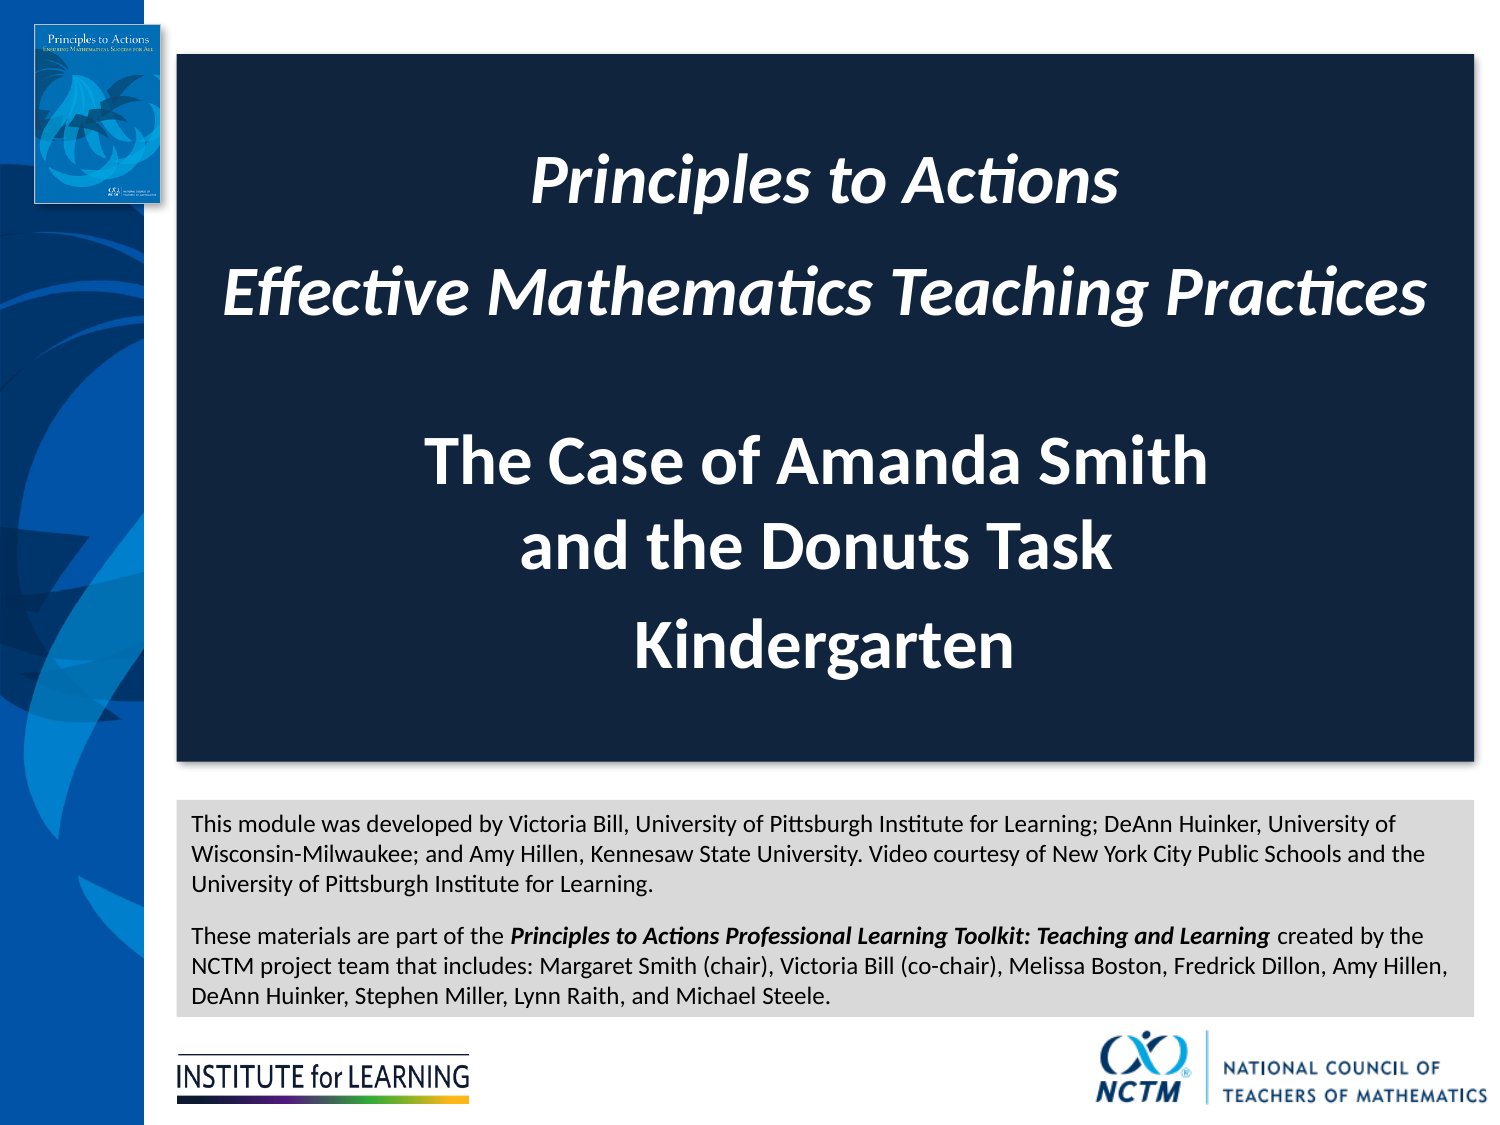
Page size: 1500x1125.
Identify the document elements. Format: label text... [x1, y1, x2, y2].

picture [0, 0, 144, 1125]
picture [177, 1054, 469, 1104]
text_box Principles to Actions Effective Mathematics Teaching Practices The Case of Amanda Smith and the Donuts Task Kindergarten [176, 54, 1475, 762]
text_box This module was developed by Victoria Bill, University of Pittsburgh Institute for Learning; DeAnn Huinker, University of Wisconsin-Milwaukee; and Amy Hillen, Kennesaw State University. Video courtesy of New York City Public Schools and the University of Pittsburgh Institute for Learning. These materials are part of the Principles to Actions Professional Learning Toolkit: Teaching and Learning created by the NCTM project team that includes: Margaret Smith (chair), Victoria Bill (co-chair), Melissa Boston, Fredrick Dillon, Amy Hillen, DeAnn Huinker, Stephen Miller, Lynn Raith, and Michael Steele. [176, 799, 1475, 1017]
picture [35, 25, 160, 203]
